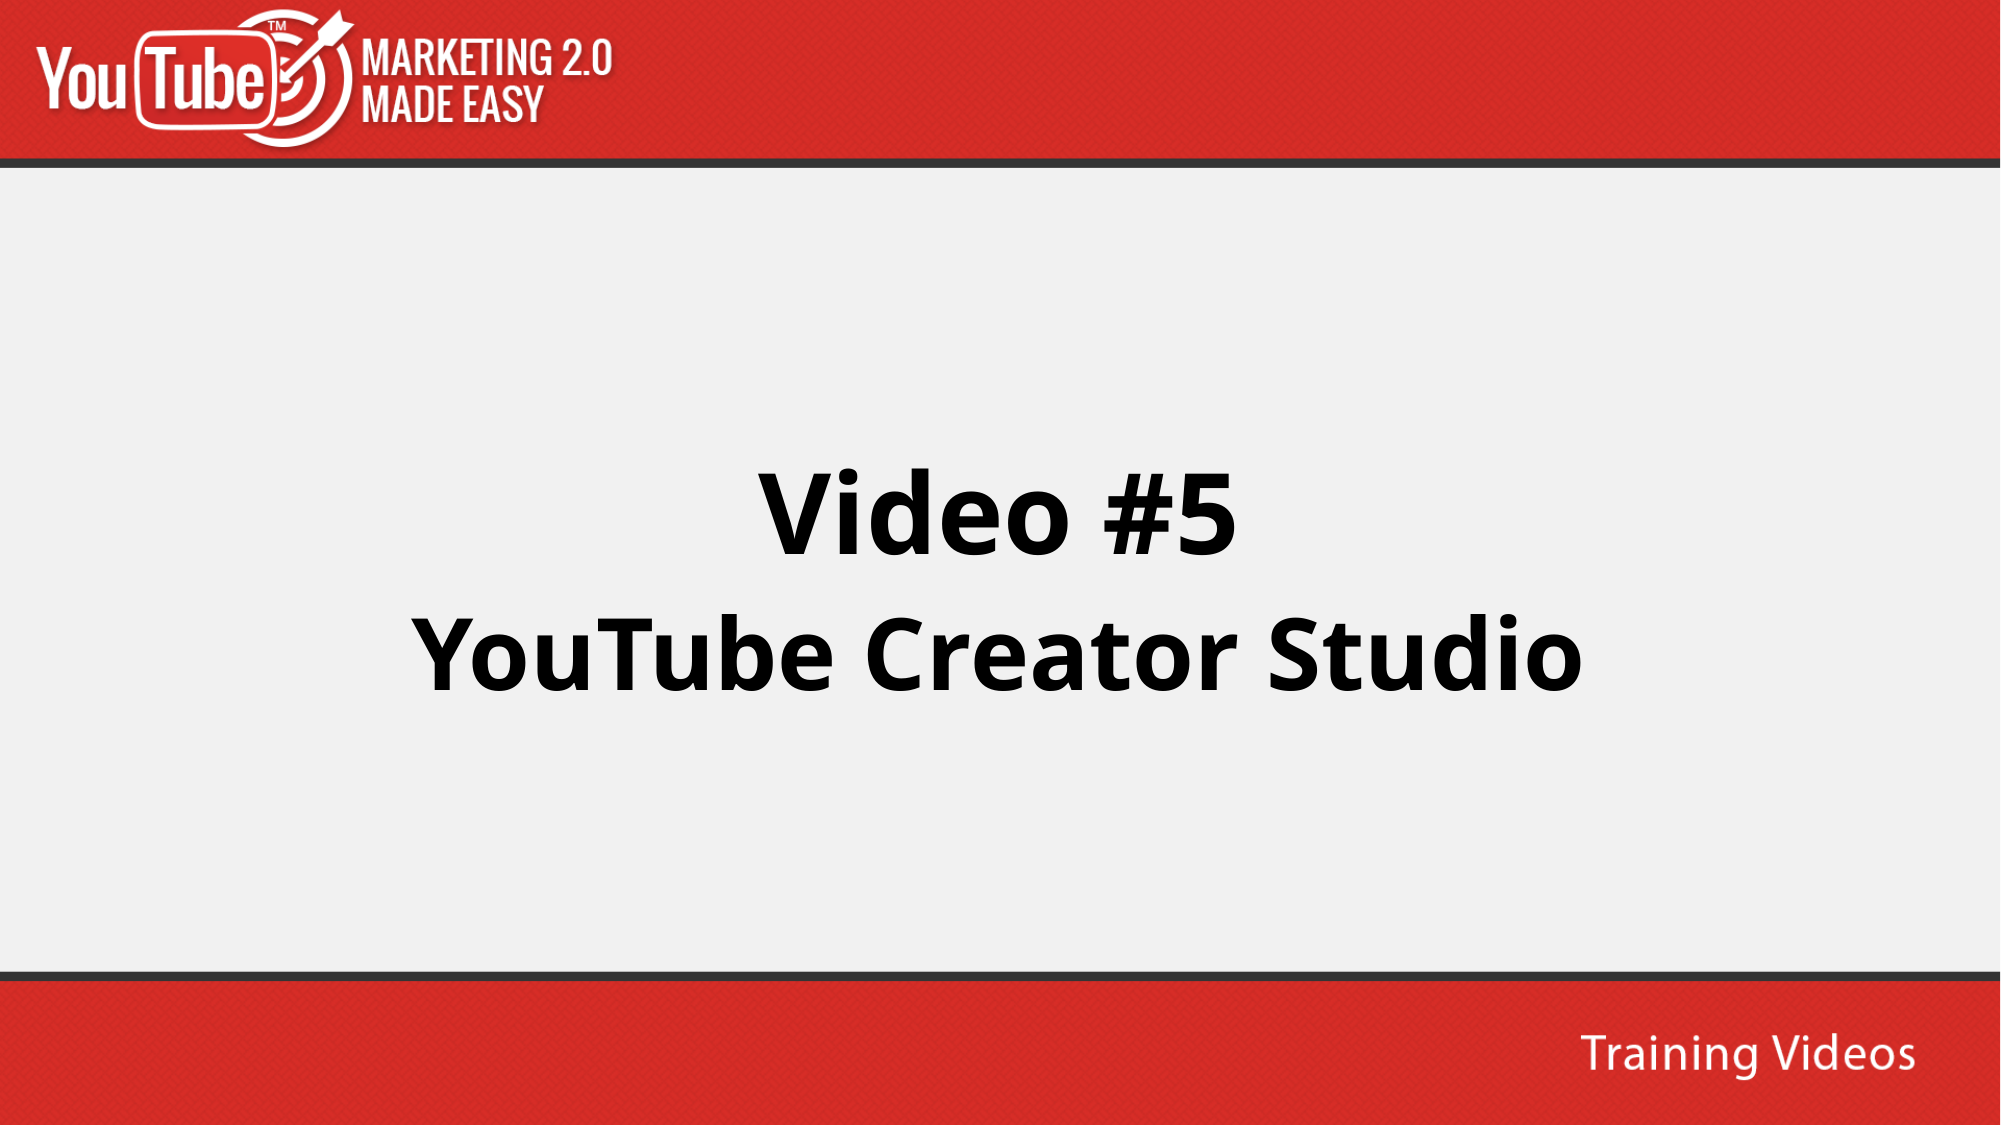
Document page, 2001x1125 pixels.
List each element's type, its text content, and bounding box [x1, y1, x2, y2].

text_box YouTube Creator Studio [315, 565, 1684, 718]
picture [0, 0, 2001, 1125]
text_box Video #5 [619, 367, 1379, 585]
